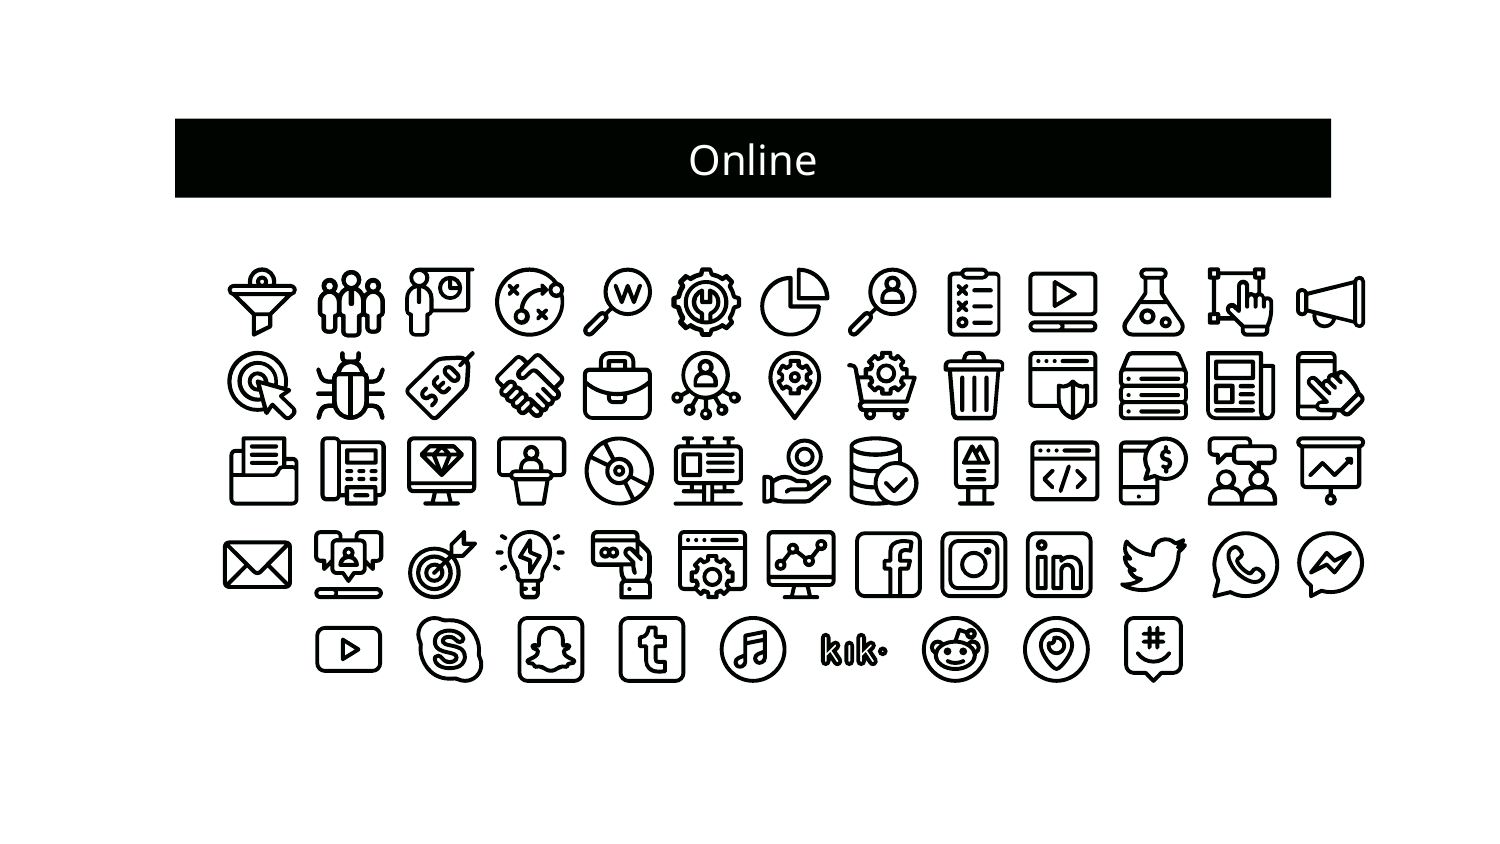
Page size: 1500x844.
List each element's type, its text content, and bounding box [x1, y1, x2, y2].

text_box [943, 350, 1006, 421]
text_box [584, 436, 655, 506]
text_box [1205, 350, 1276, 421]
text_box [855, 531, 922, 599]
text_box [1123, 615, 1184, 684]
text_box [1028, 350, 1098, 421]
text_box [1028, 271, 1098, 333]
text_box [1296, 351, 1365, 421]
text_box [1207, 436, 1278, 506]
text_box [315, 625, 383, 674]
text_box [947, 267, 1002, 337]
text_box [766, 529, 836, 600]
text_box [1212, 530, 1280, 599]
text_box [313, 529, 384, 600]
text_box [1030, 440, 1100, 502]
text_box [317, 269, 386, 338]
text_box [582, 351, 652, 420]
text_box [1120, 537, 1187, 593]
text_box [227, 267, 297, 337]
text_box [416, 615, 484, 684]
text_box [671, 350, 742, 421]
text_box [1118, 436, 1189, 506]
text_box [1118, 350, 1189, 421]
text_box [406, 436, 477, 506]
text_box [762, 438, 832, 504]
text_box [582, 267, 653, 337]
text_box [768, 350, 822, 421]
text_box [820, 632, 888, 667]
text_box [1025, 530, 1093, 599]
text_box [953, 436, 999, 506]
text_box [590, 529, 653, 600]
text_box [921, 615, 989, 684]
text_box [315, 351, 386, 421]
text_box [1207, 267, 1274, 337]
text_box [517, 615, 585, 684]
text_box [673, 436, 744, 506]
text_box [849, 436, 919, 506]
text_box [677, 529, 748, 600]
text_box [494, 267, 565, 337]
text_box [1022, 615, 1091, 684]
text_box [847, 267, 918, 337]
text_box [404, 350, 476, 421]
text_box Online [175, 118, 1332, 198]
text_box [222, 540, 292, 589]
text_box [1296, 275, 1366, 329]
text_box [495, 529, 565, 600]
text_box [497, 436, 567, 506]
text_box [618, 615, 686, 684]
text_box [940, 530, 1008, 599]
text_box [719, 615, 787, 684]
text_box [759, 267, 830, 337]
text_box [404, 267, 475, 337]
text_box [227, 350, 297, 421]
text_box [1295, 436, 1366, 506]
text_box [408, 530, 477, 600]
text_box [229, 436, 299, 506]
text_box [320, 436, 387, 506]
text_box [846, 350, 918, 421]
text_box [495, 353, 565, 418]
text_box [1296, 530, 1365, 599]
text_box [671, 267, 742, 338]
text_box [1119, 267, 1188, 337]
